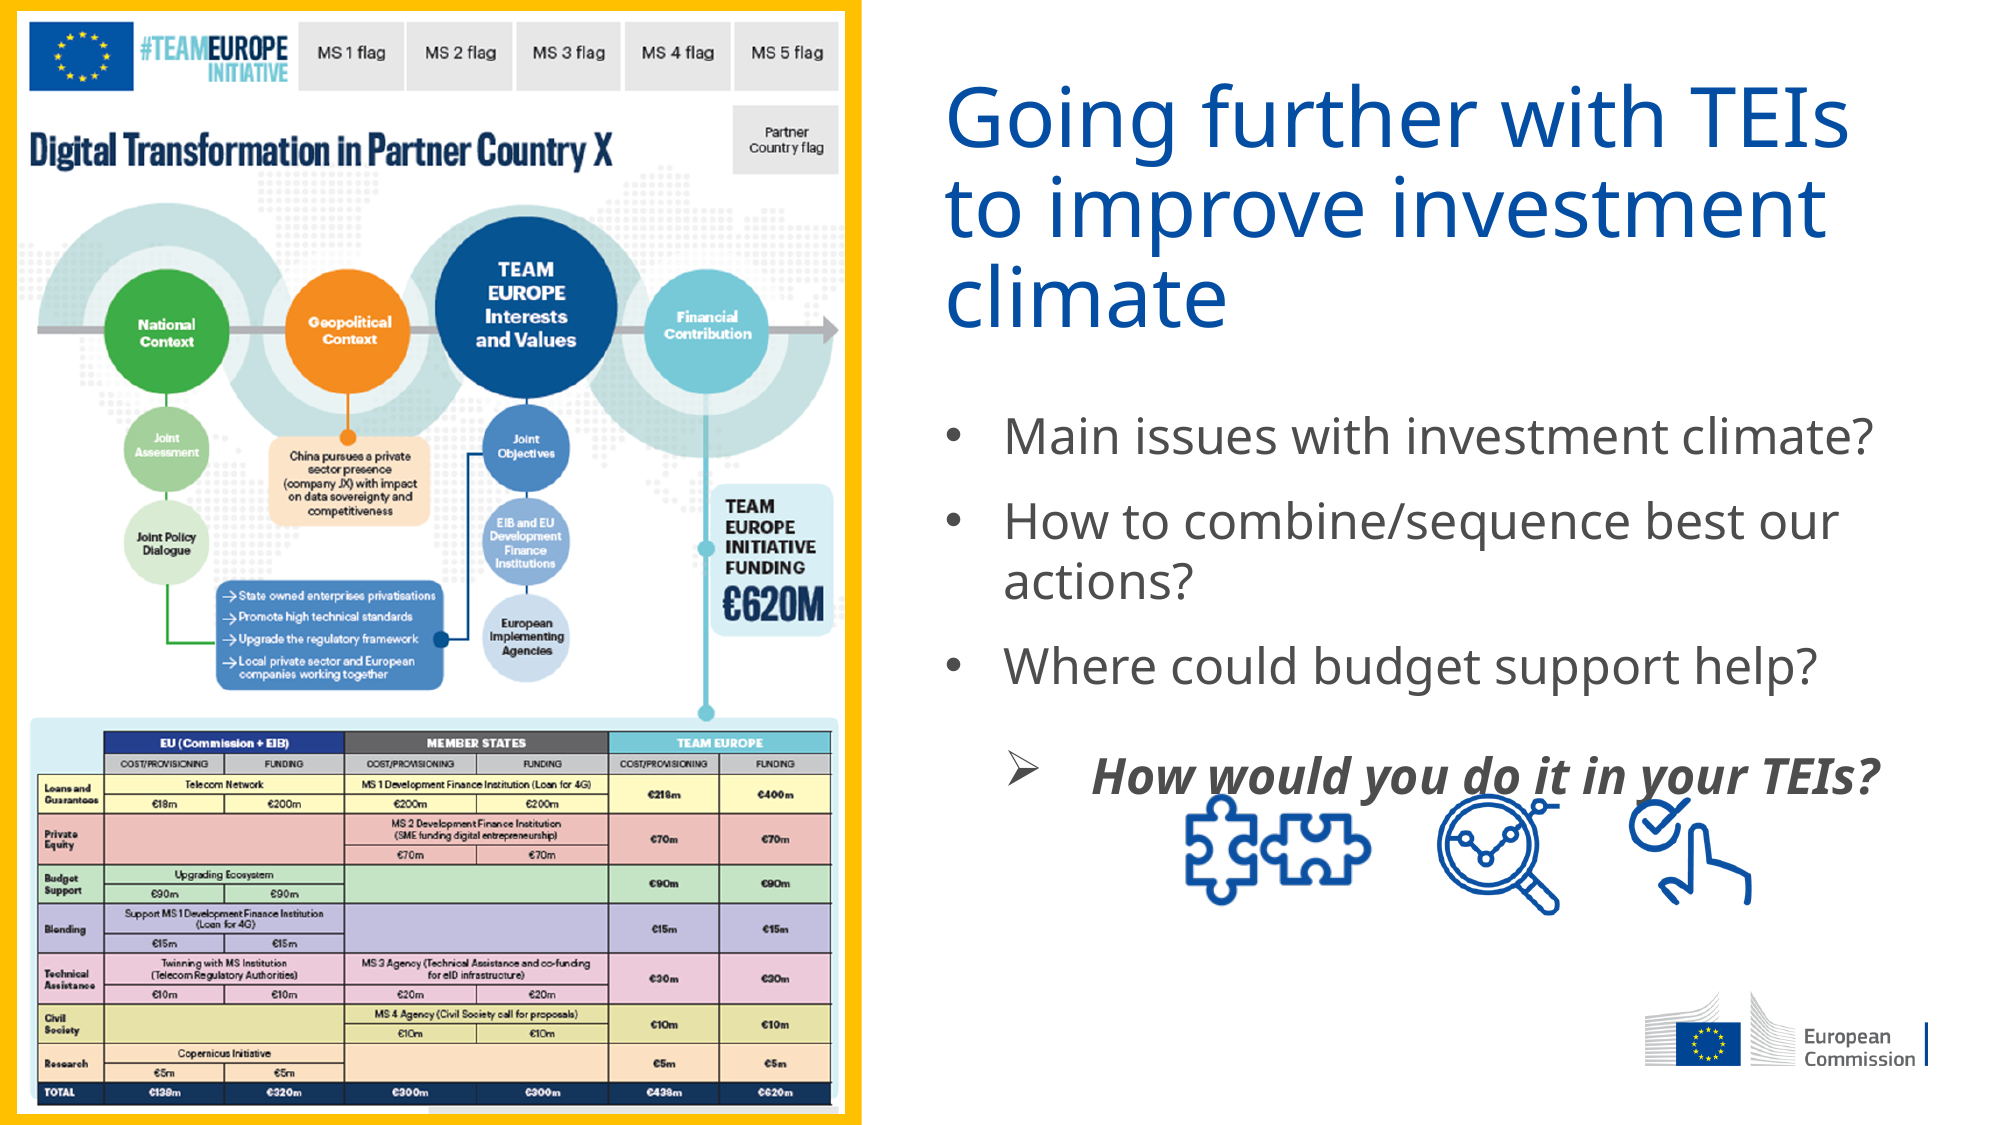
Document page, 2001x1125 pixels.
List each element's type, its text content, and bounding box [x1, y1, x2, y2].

picture [1177, 742, 1376, 961]
text_box [878, 217, 1931, 868]
picture [1428, 777, 1565, 926]
title Going further with TEIs to improve investment climate [929, 151, 1916, 346]
picture [1616, 768, 1767, 934]
picture [1645, 991, 1928, 1066]
text_box [0, 0, 862, 1125]
picture [17, 11, 845, 1114]
list Main issues with investment climate? How to combine/sequence best our actions? Where could budget support help? How would you do it in your TEIs? [929, 397, 1930, 759]
